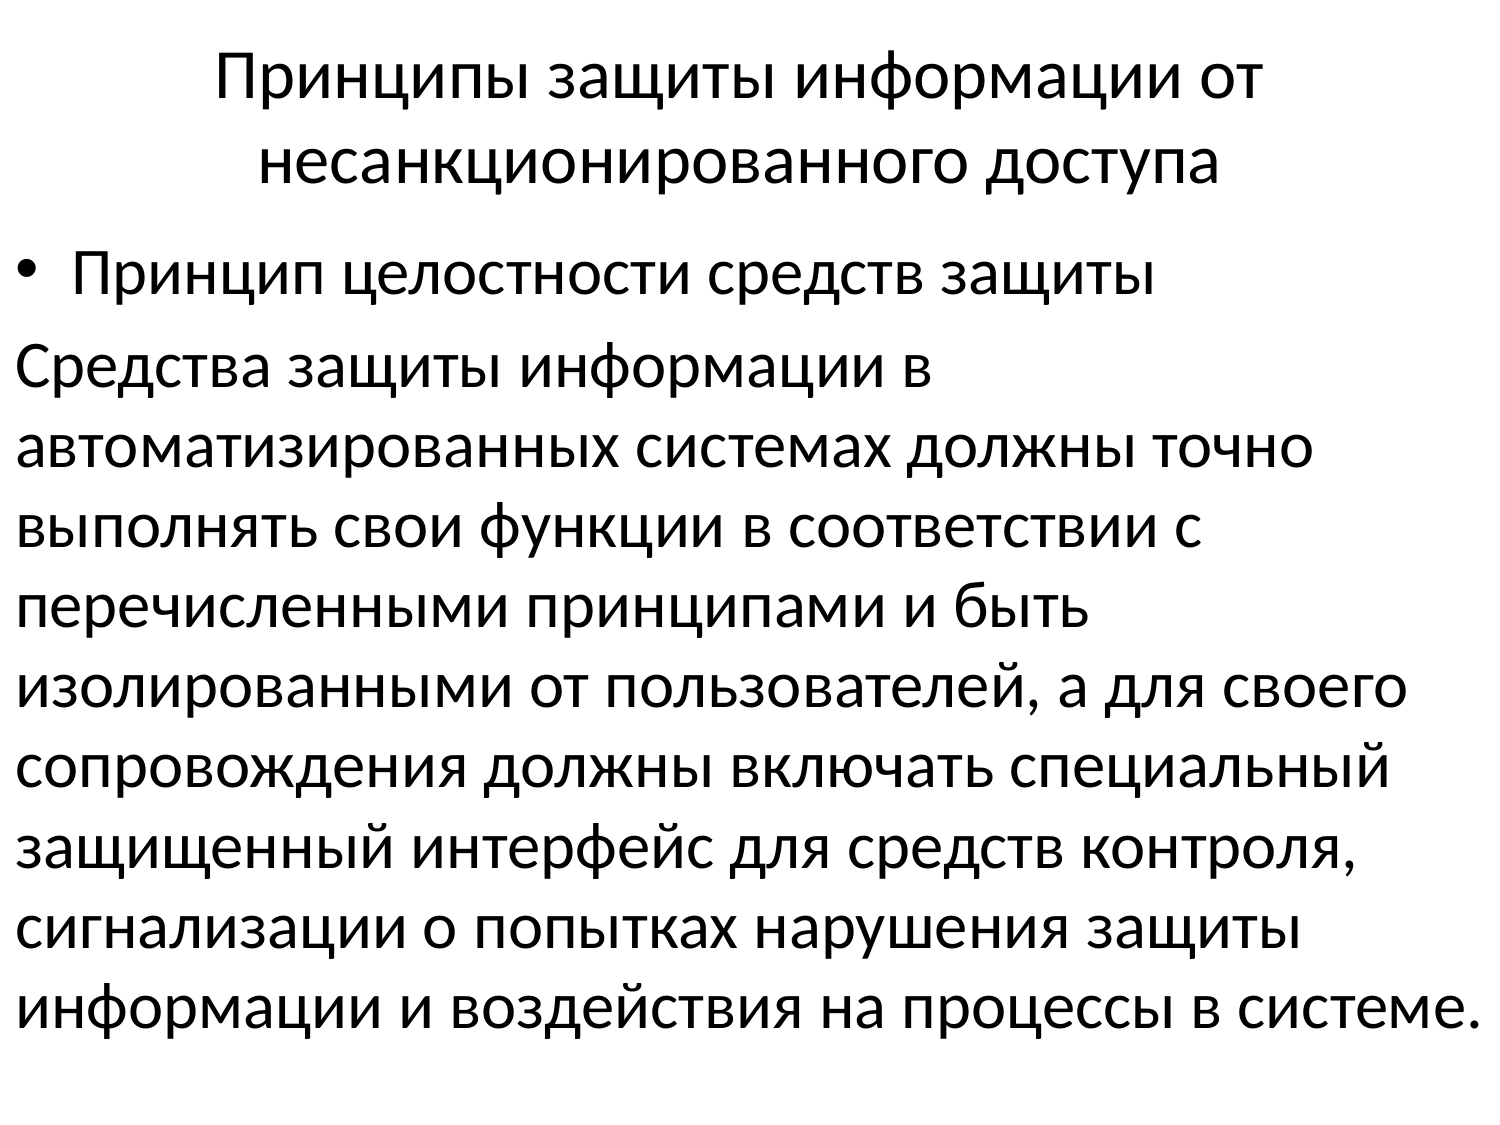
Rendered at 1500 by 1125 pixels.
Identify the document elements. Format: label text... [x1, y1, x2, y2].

list Принцип целостности средств защиты Средства защиты информации в автоматизированных системах должны точно выполнять свои функции в соответствии с перечисленными принципами и быть изолированными от пользователей, а для своего сопровождения должны включать специальный защищенный интерфейс для средств контроля, сигнализации о попытках нарушения защиты информации и воздействия на процессы в системе. [0, 219, 1500, 1125]
title Принципы защиты информации от несанкционированного доступа [64, 19, 1415, 207]
